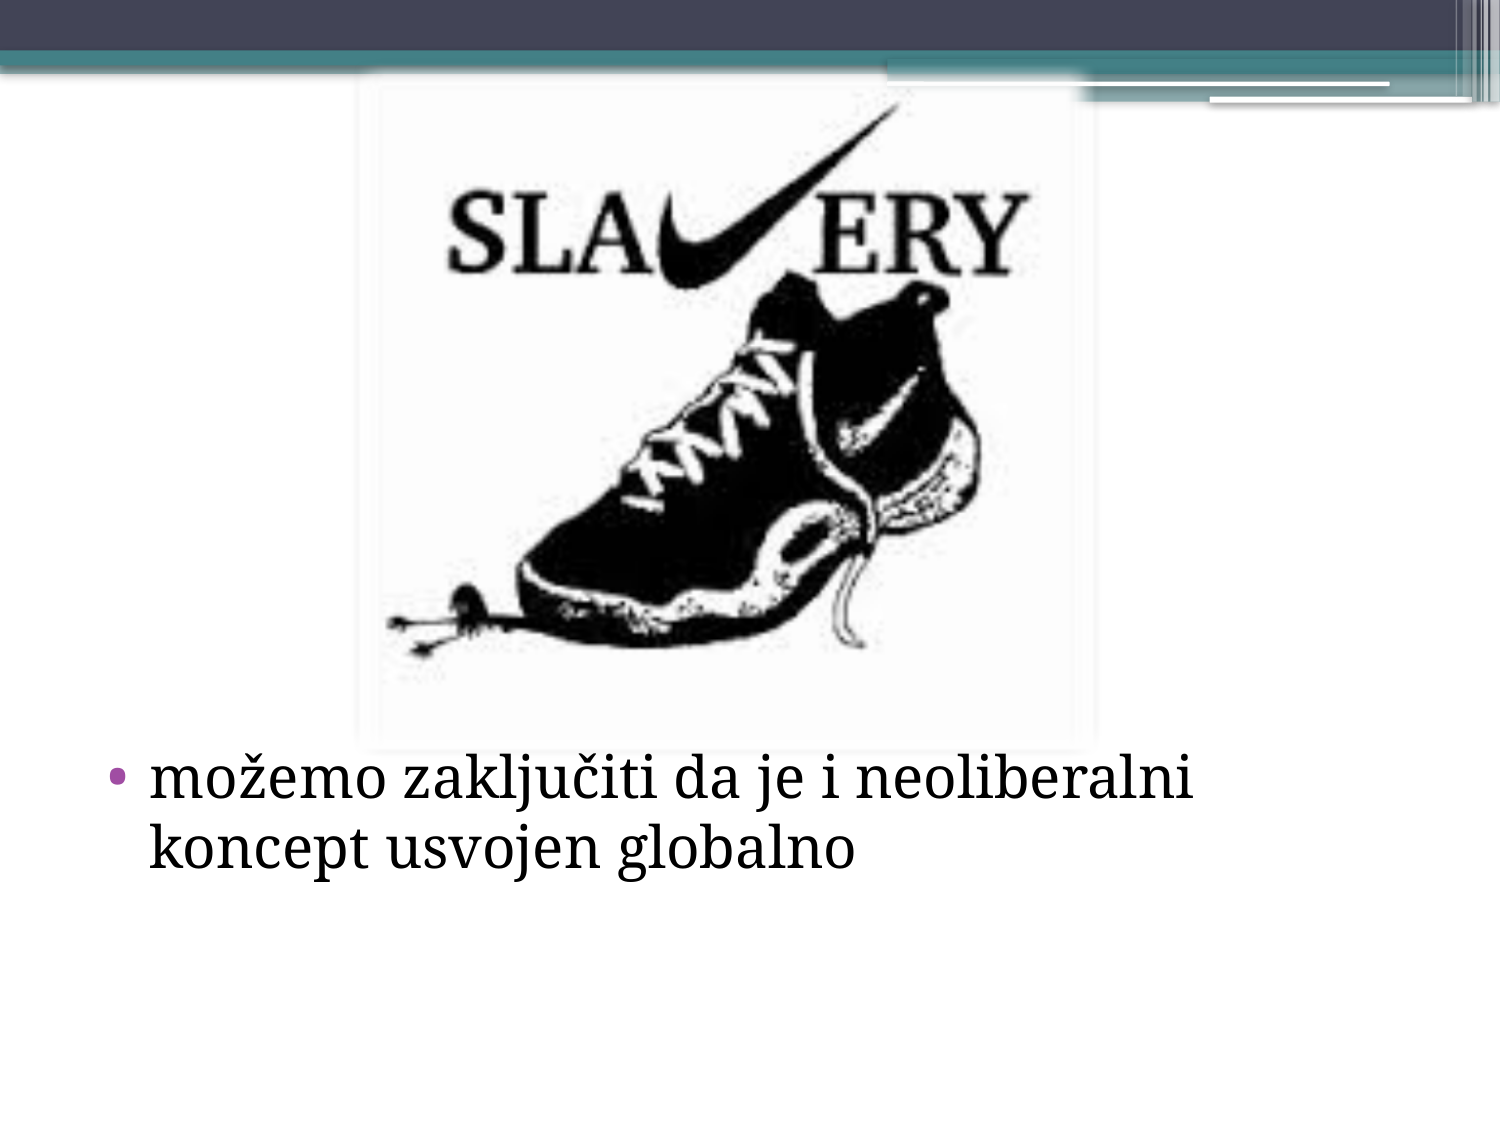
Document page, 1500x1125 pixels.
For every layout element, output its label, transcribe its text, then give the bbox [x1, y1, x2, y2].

picture [351, 58, 1102, 758]
list možemo zaključiti da je i neoliberalni koncept usvojen globalno [75, 46, 1425, 1005]
